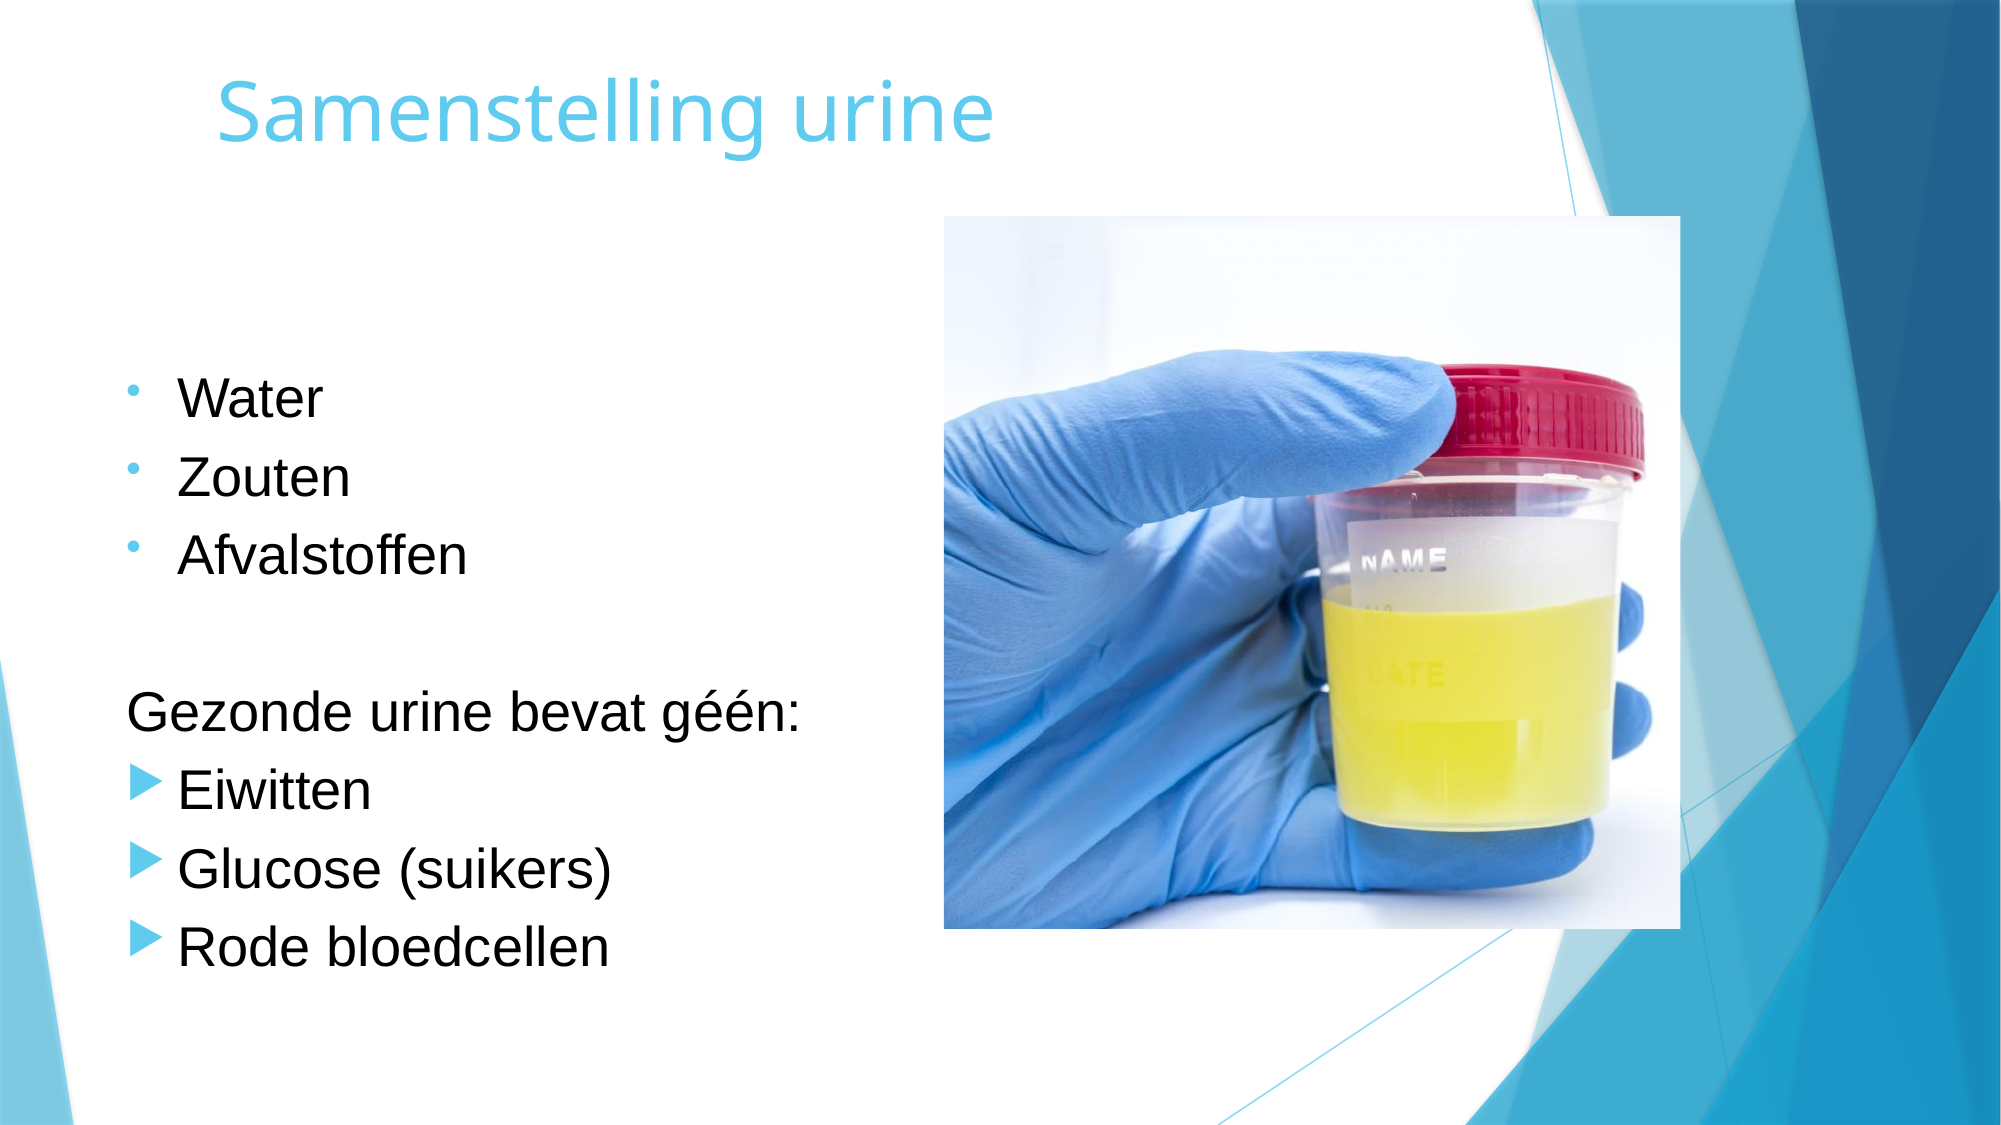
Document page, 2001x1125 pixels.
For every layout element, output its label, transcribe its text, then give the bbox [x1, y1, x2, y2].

list Water Zouten Afvalstoffen Gezonde urine bevat géén: Eiwitten Glucose (suikers) Rode bloedcellen [111, 354, 1522, 992]
picture [943, 216, 1682, 929]
title Samenstelling urine [0, 0, 1013, 217]
